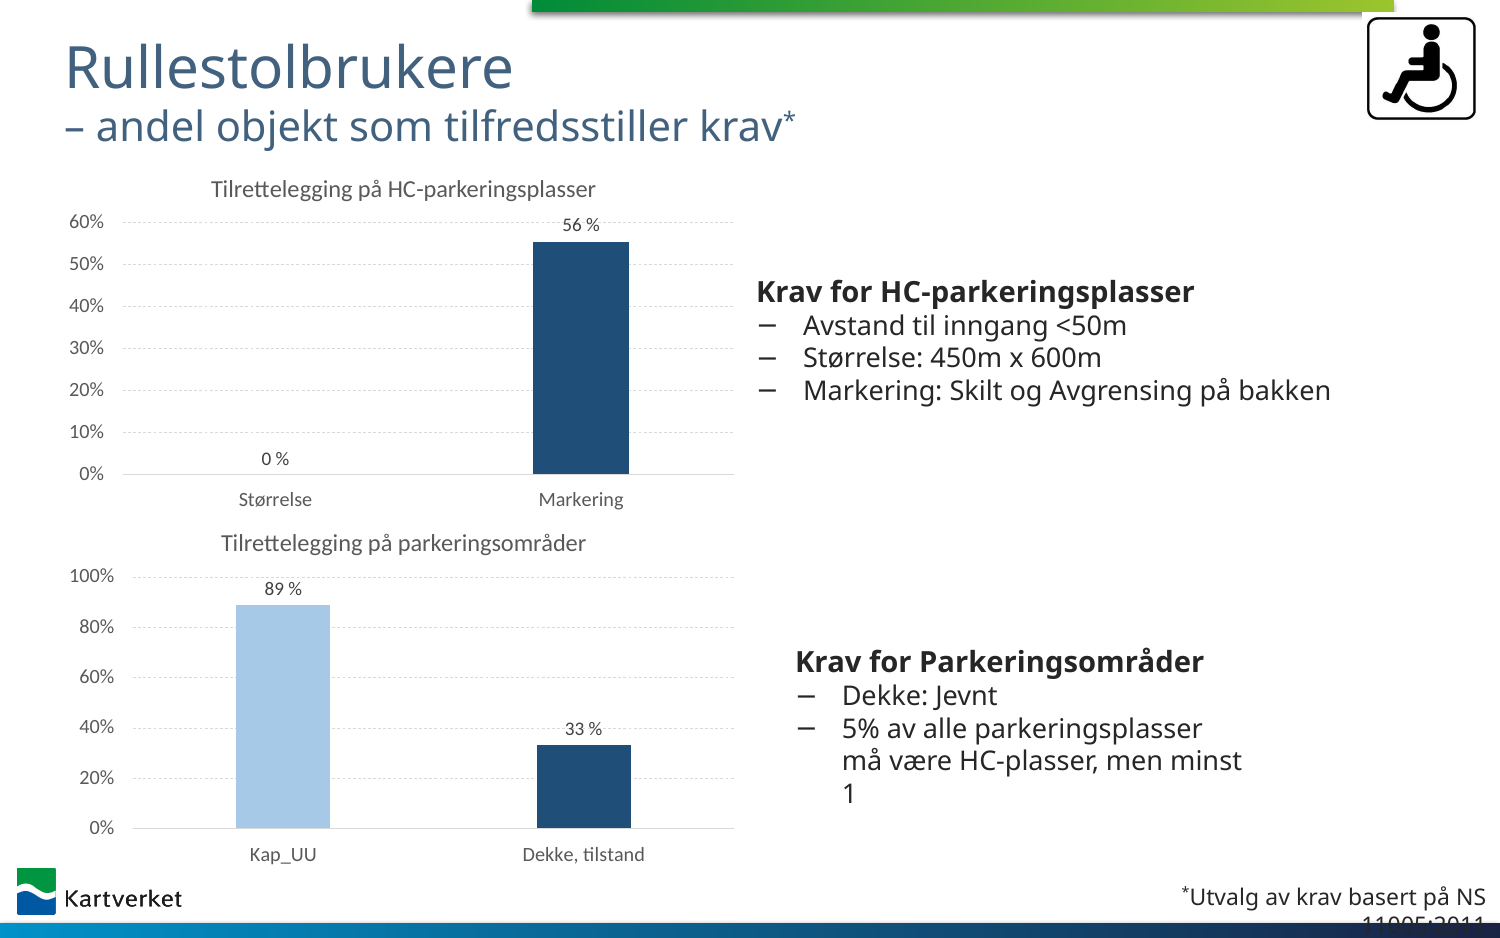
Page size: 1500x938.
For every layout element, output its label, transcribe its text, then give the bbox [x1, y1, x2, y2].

text_box Rullestolbrukere – andel objekt som tilfredsstiller krav* [49, 25, 1431, 158]
picture [1362, 12, 1481, 126]
picture [62, 166, 746, 519]
text_box *Utvalg av krav basert på NS 11005:2011 [1068, 873, 1500, 938]
picture [62, 520, 746, 874]
text_box Krav for HC-parkeringsplasser Avstand til inngang <50m Størrelse: 450m x 600m Markering: Skilt og Avgrensing på bakken [750, 265, 1346, 413]
text_box Krav for Parkeringsområder Dekke: Jevnt 5% av alle parkeringsplasser må være HC-plasser, men minst 1 [780, 636, 1261, 816]
